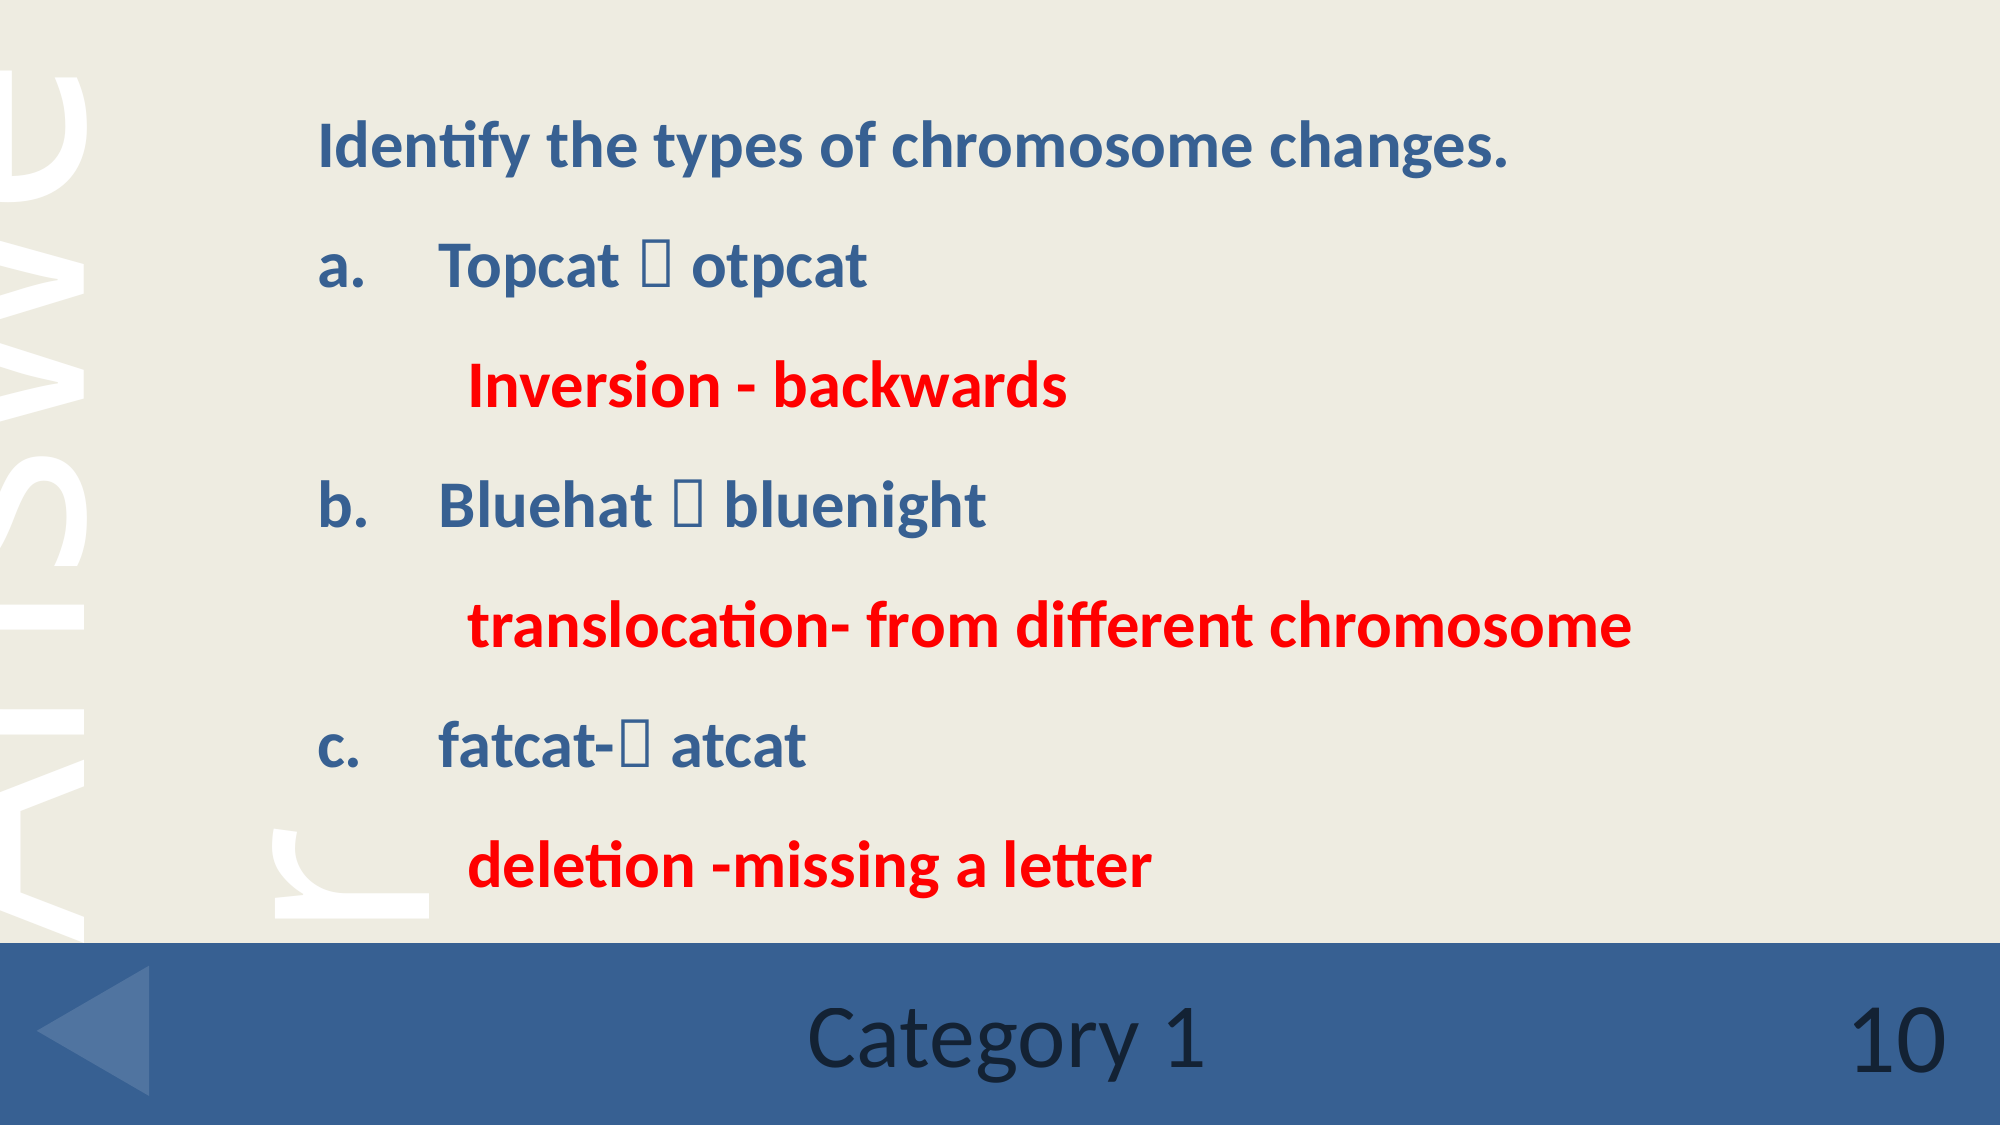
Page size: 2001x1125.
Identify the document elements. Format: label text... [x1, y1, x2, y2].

list Identify the types of chromosome changes. Topcat  otpcat Inversion - backwards Bluehat  bluenight translocation- from different chromosome fatcat- atcat deletion -missing a letter [302, 126, 1760, 835]
title Category 1 [107, 937, 1908, 1125]
list 10 [1908, 967, 1963, 1097]
